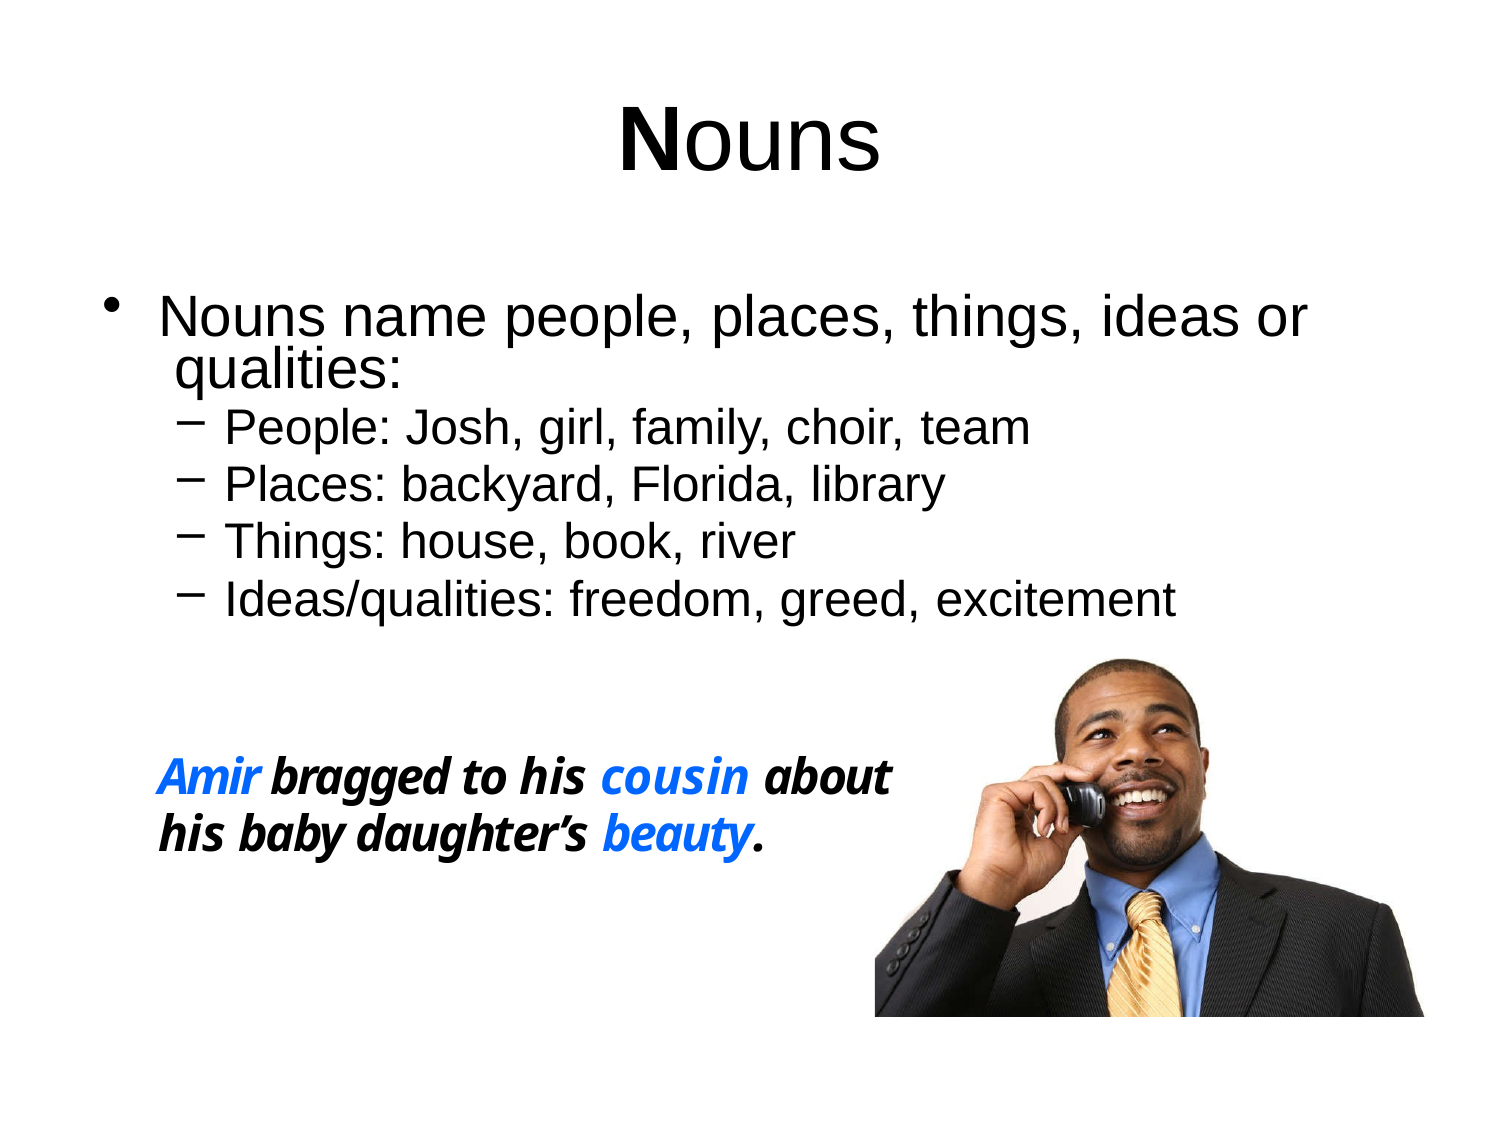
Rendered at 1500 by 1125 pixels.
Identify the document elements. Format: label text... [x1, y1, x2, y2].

title Nouns [615, 76, 885, 267]
text_box Nouns name people, places, things, ideas or qualities: People: Josh, girl, family, choir, team Places: backyard, Florida, library Things: house, book, river Ideas/qualities: freedom, greed, excitement Amir bragged to his cousin about his baby daughter’s beauty. [100, 275, 1315, 862]
text_box [874, 599, 1429, 1017]
